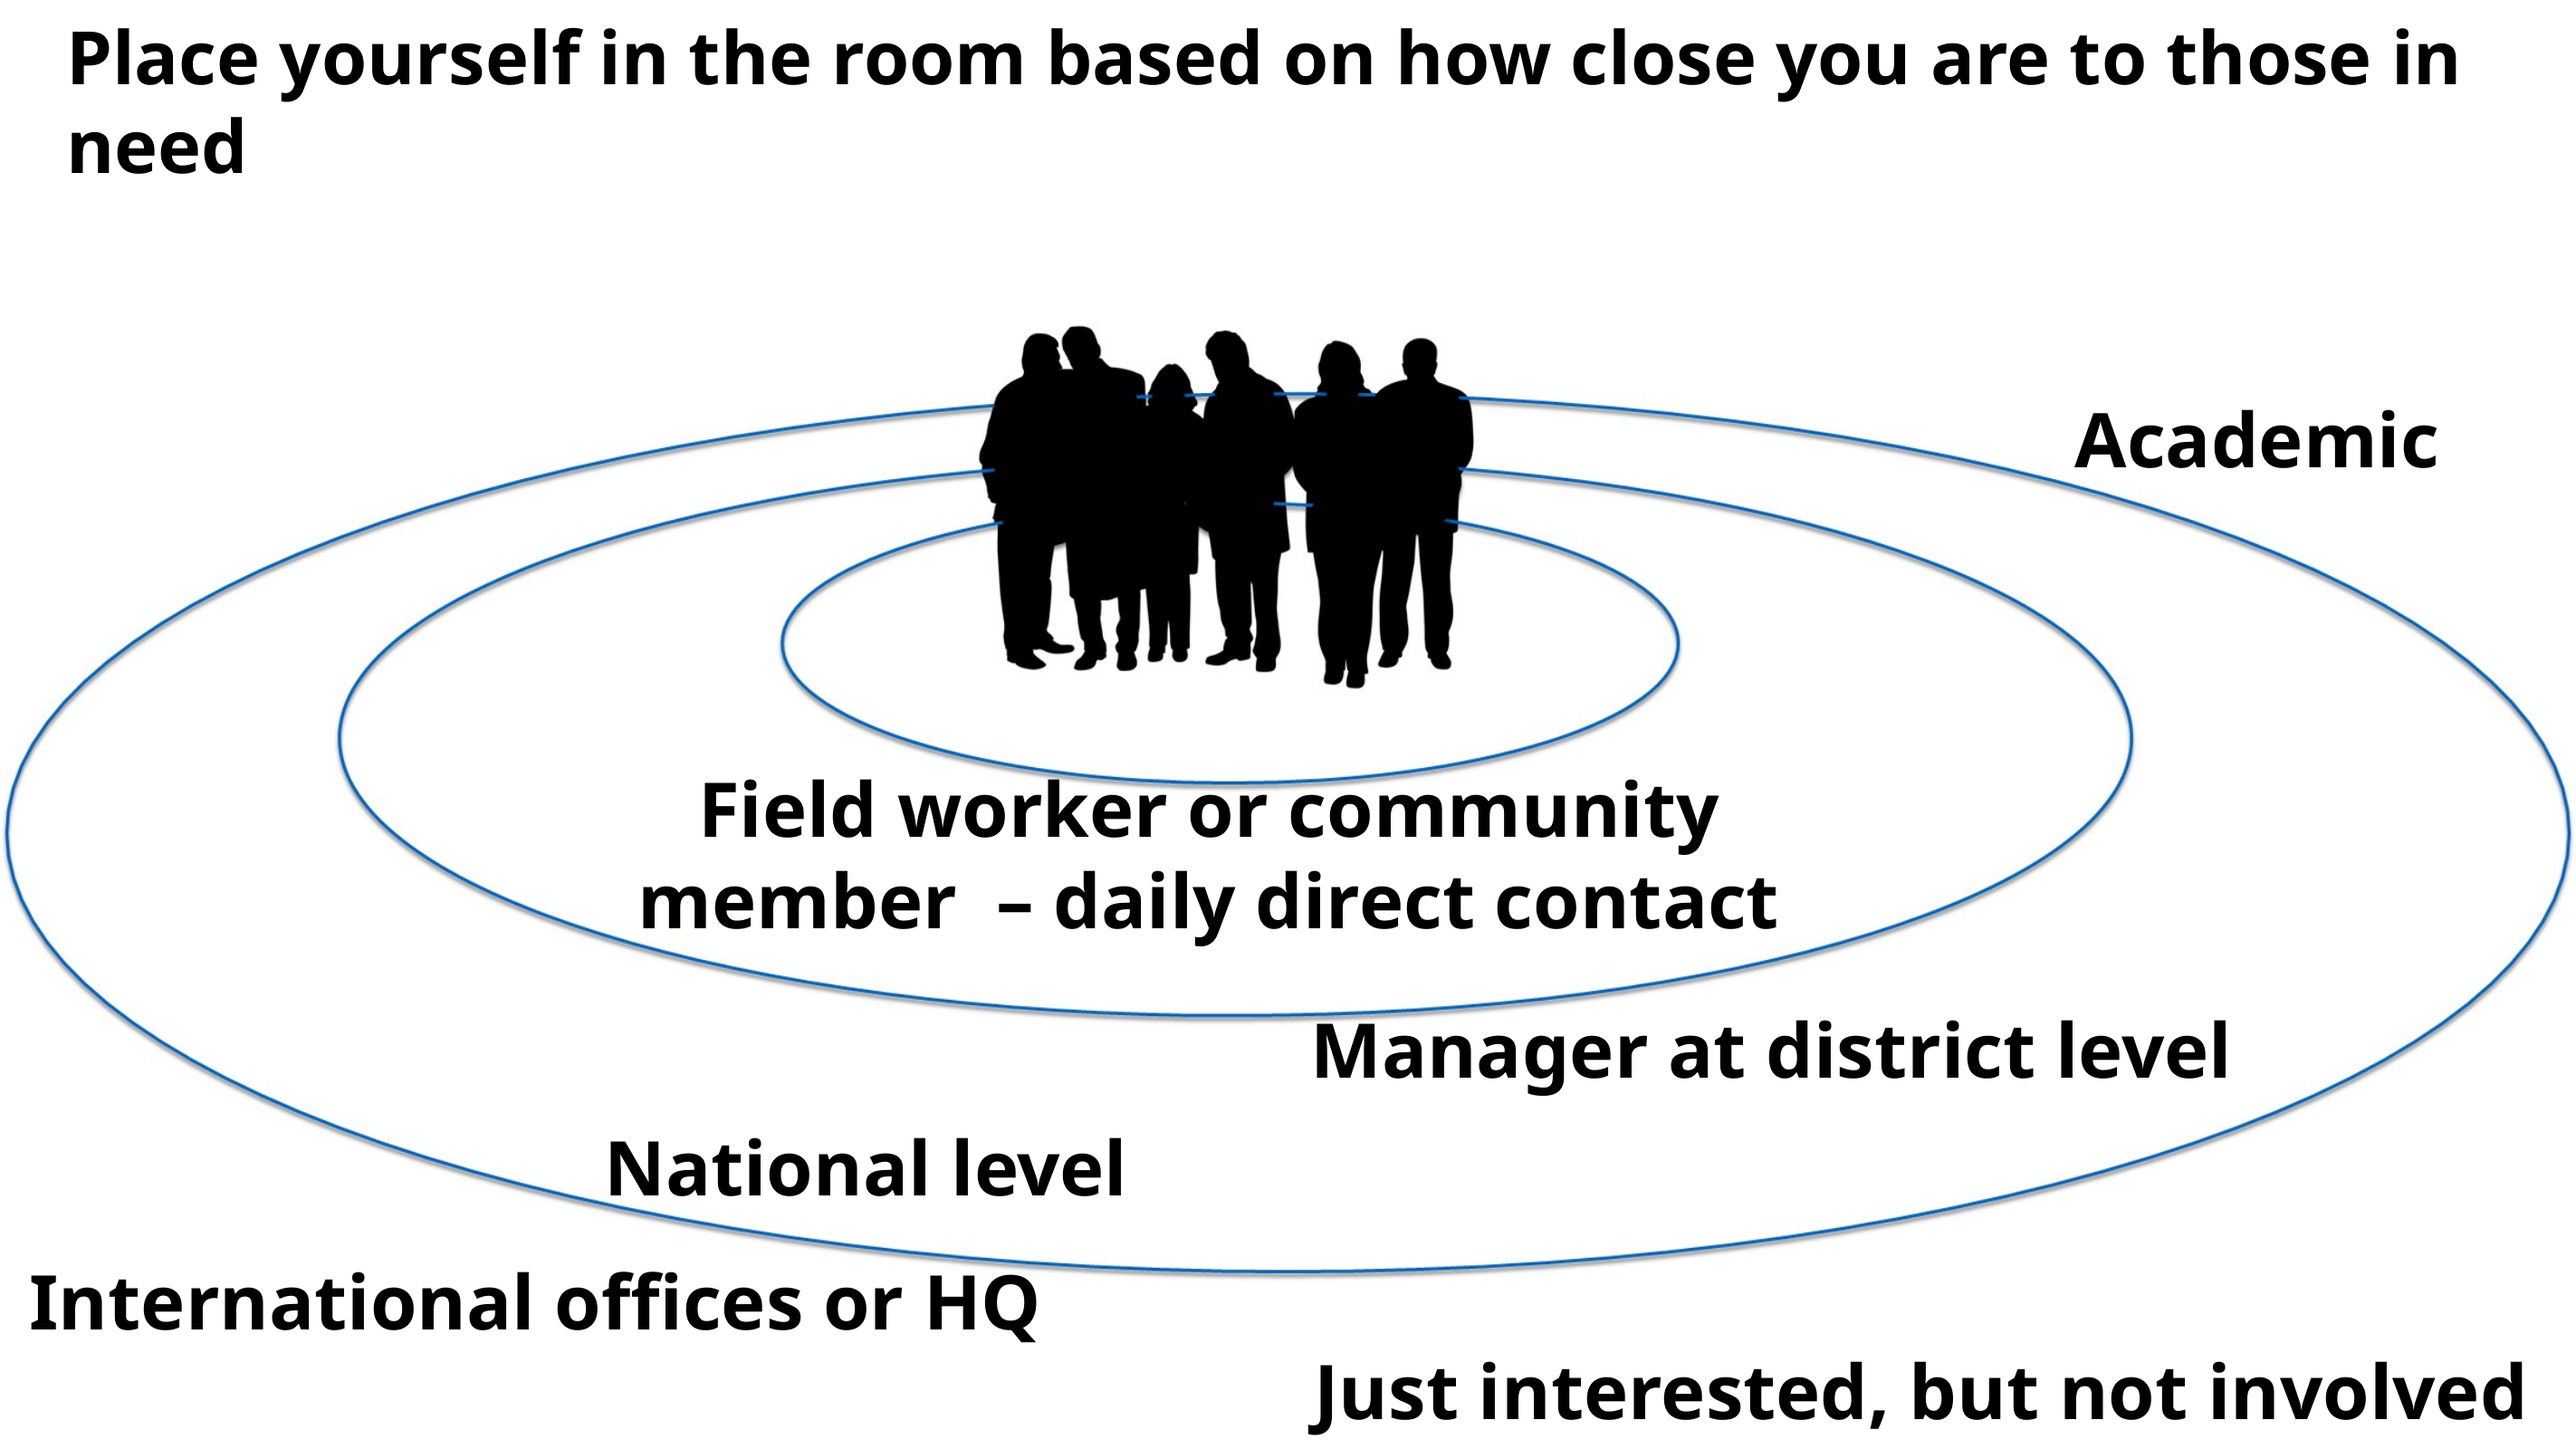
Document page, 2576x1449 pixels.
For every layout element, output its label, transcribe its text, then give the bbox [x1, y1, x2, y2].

text_box Just interested, but not involved [1300, 1337, 2562, 1442]
text_box International offices or HQ [15, 1293, 1056, 1352]
title Place yourself in the room based on how close you are to those in need [58, 3, 2547, 197]
picture [0, 321, 2576, 1283]
